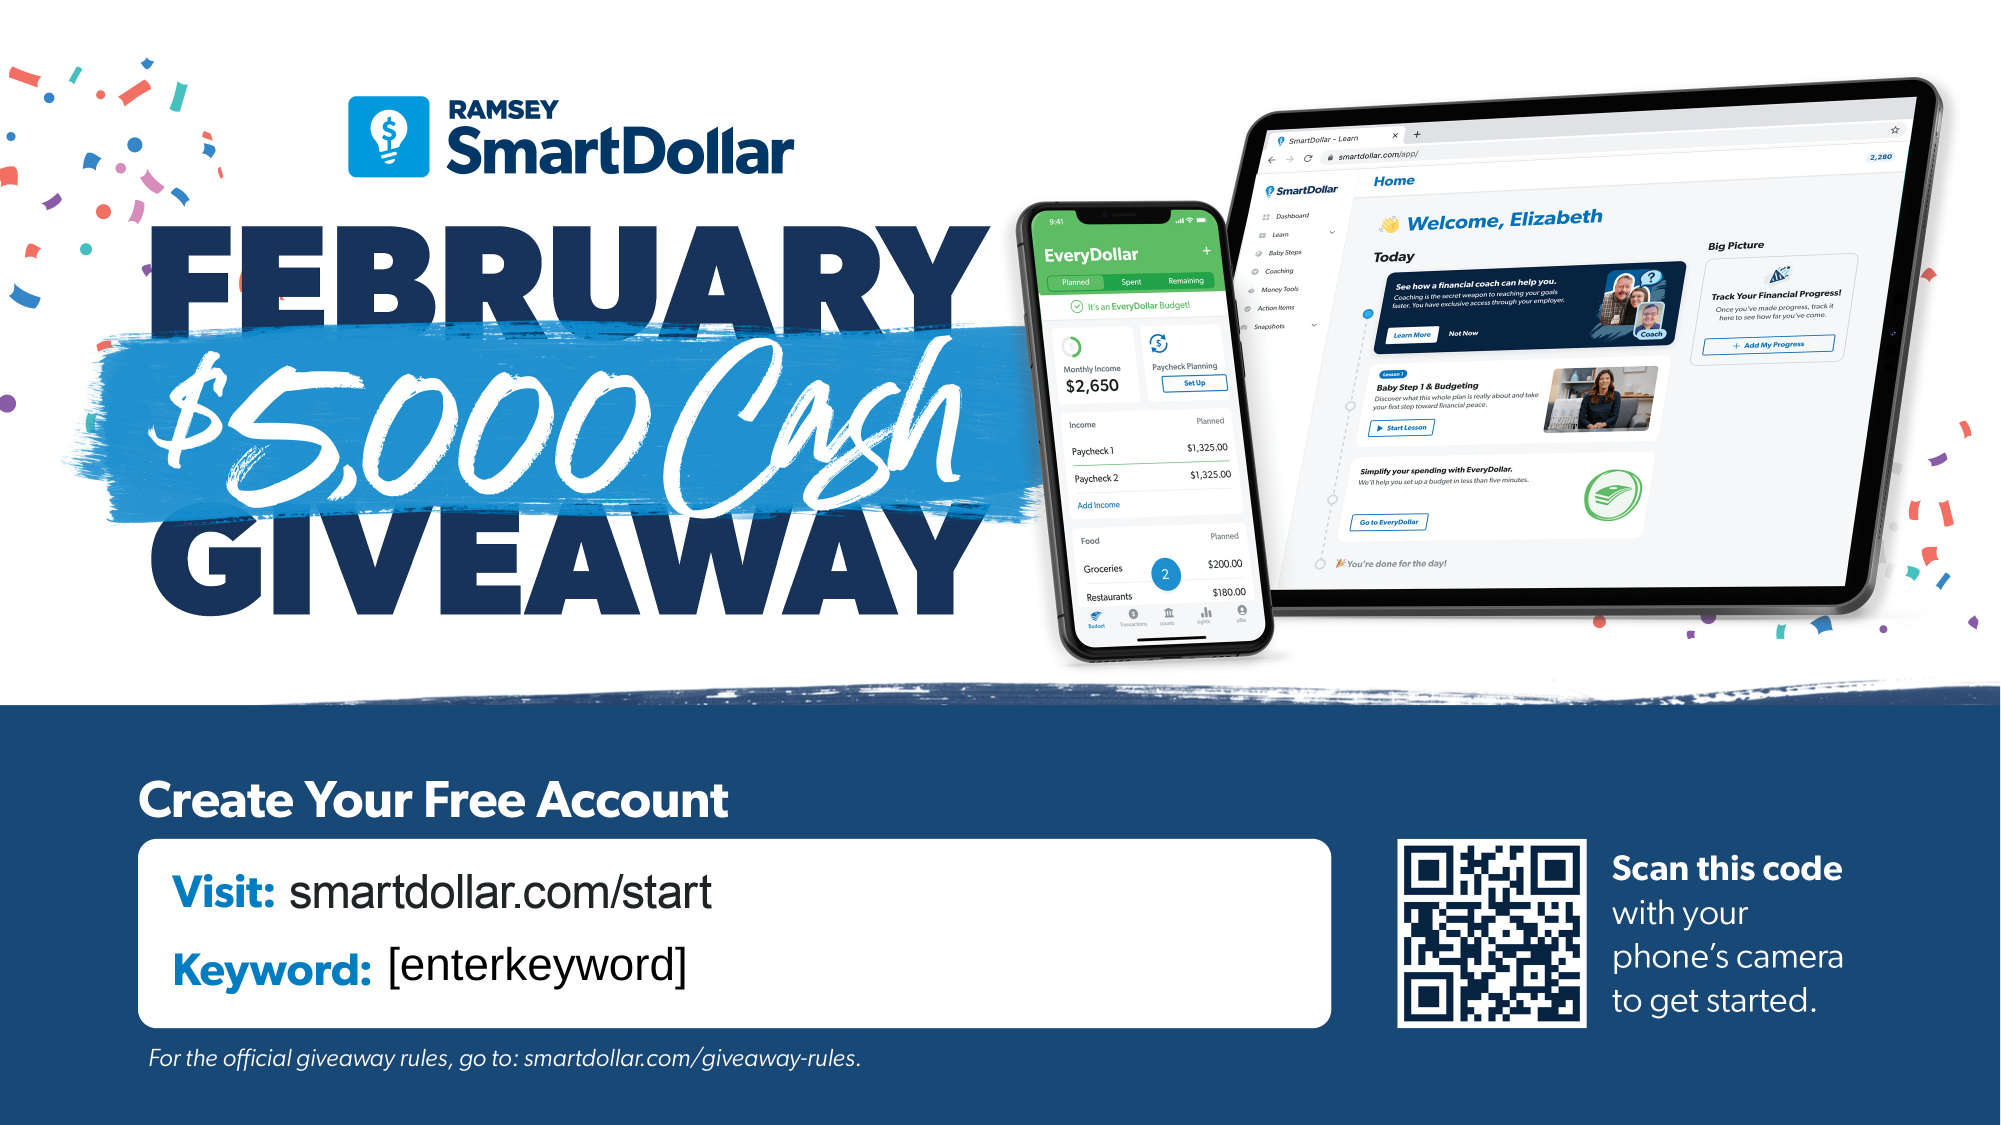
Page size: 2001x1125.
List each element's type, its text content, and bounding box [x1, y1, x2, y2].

text_box [enterkeyword] [372, 927, 1259, 998]
picture [0, 0, 2001, 1125]
